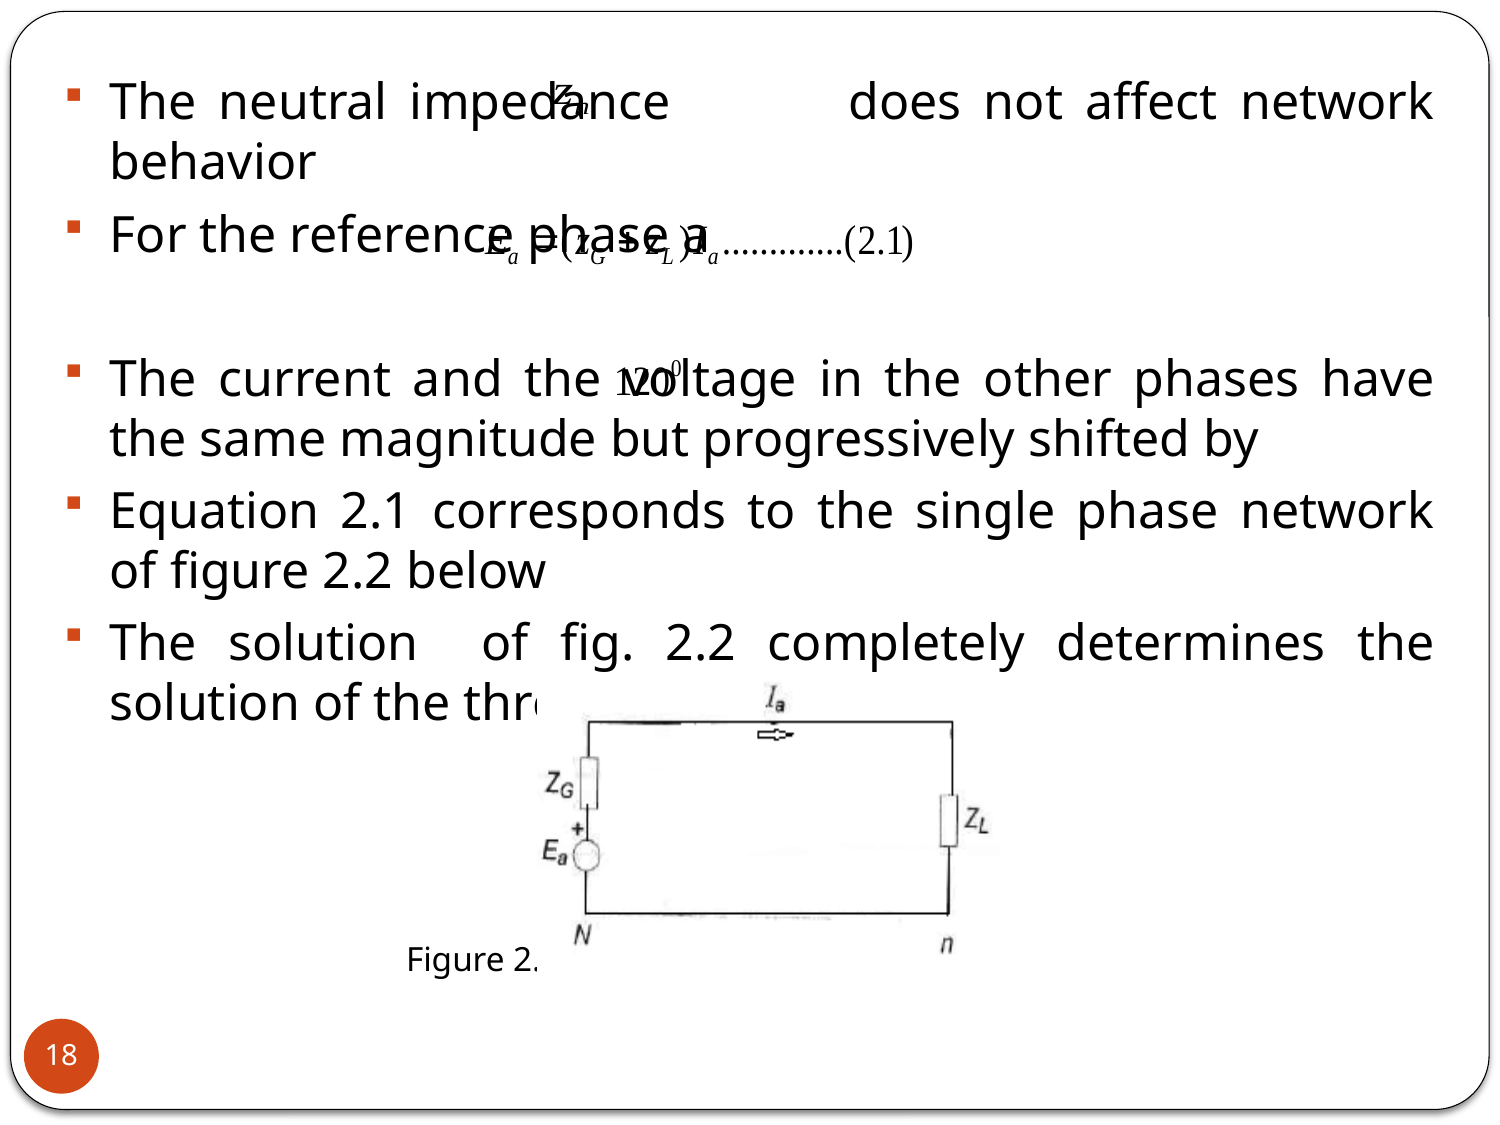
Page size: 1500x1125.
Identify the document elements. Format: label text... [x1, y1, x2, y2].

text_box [541, 62, 601, 126]
picture [537, 674, 1001, 988]
slide_number 18 [23, 1018, 99, 1094]
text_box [612, 349, 688, 406]
list The neutral impedance does not affect network behavior For the reference phase a The current and the voltage in the other phases have the same magnitude but progressively shifted by Equation 2.1 corresponds to the single phase network of figure 2.2 below The solution of fig. 2.2 completely determines the solution of the three phase network Figure 2.2 [50, 62, 1450, 988]
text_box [477, 212, 919, 276]
